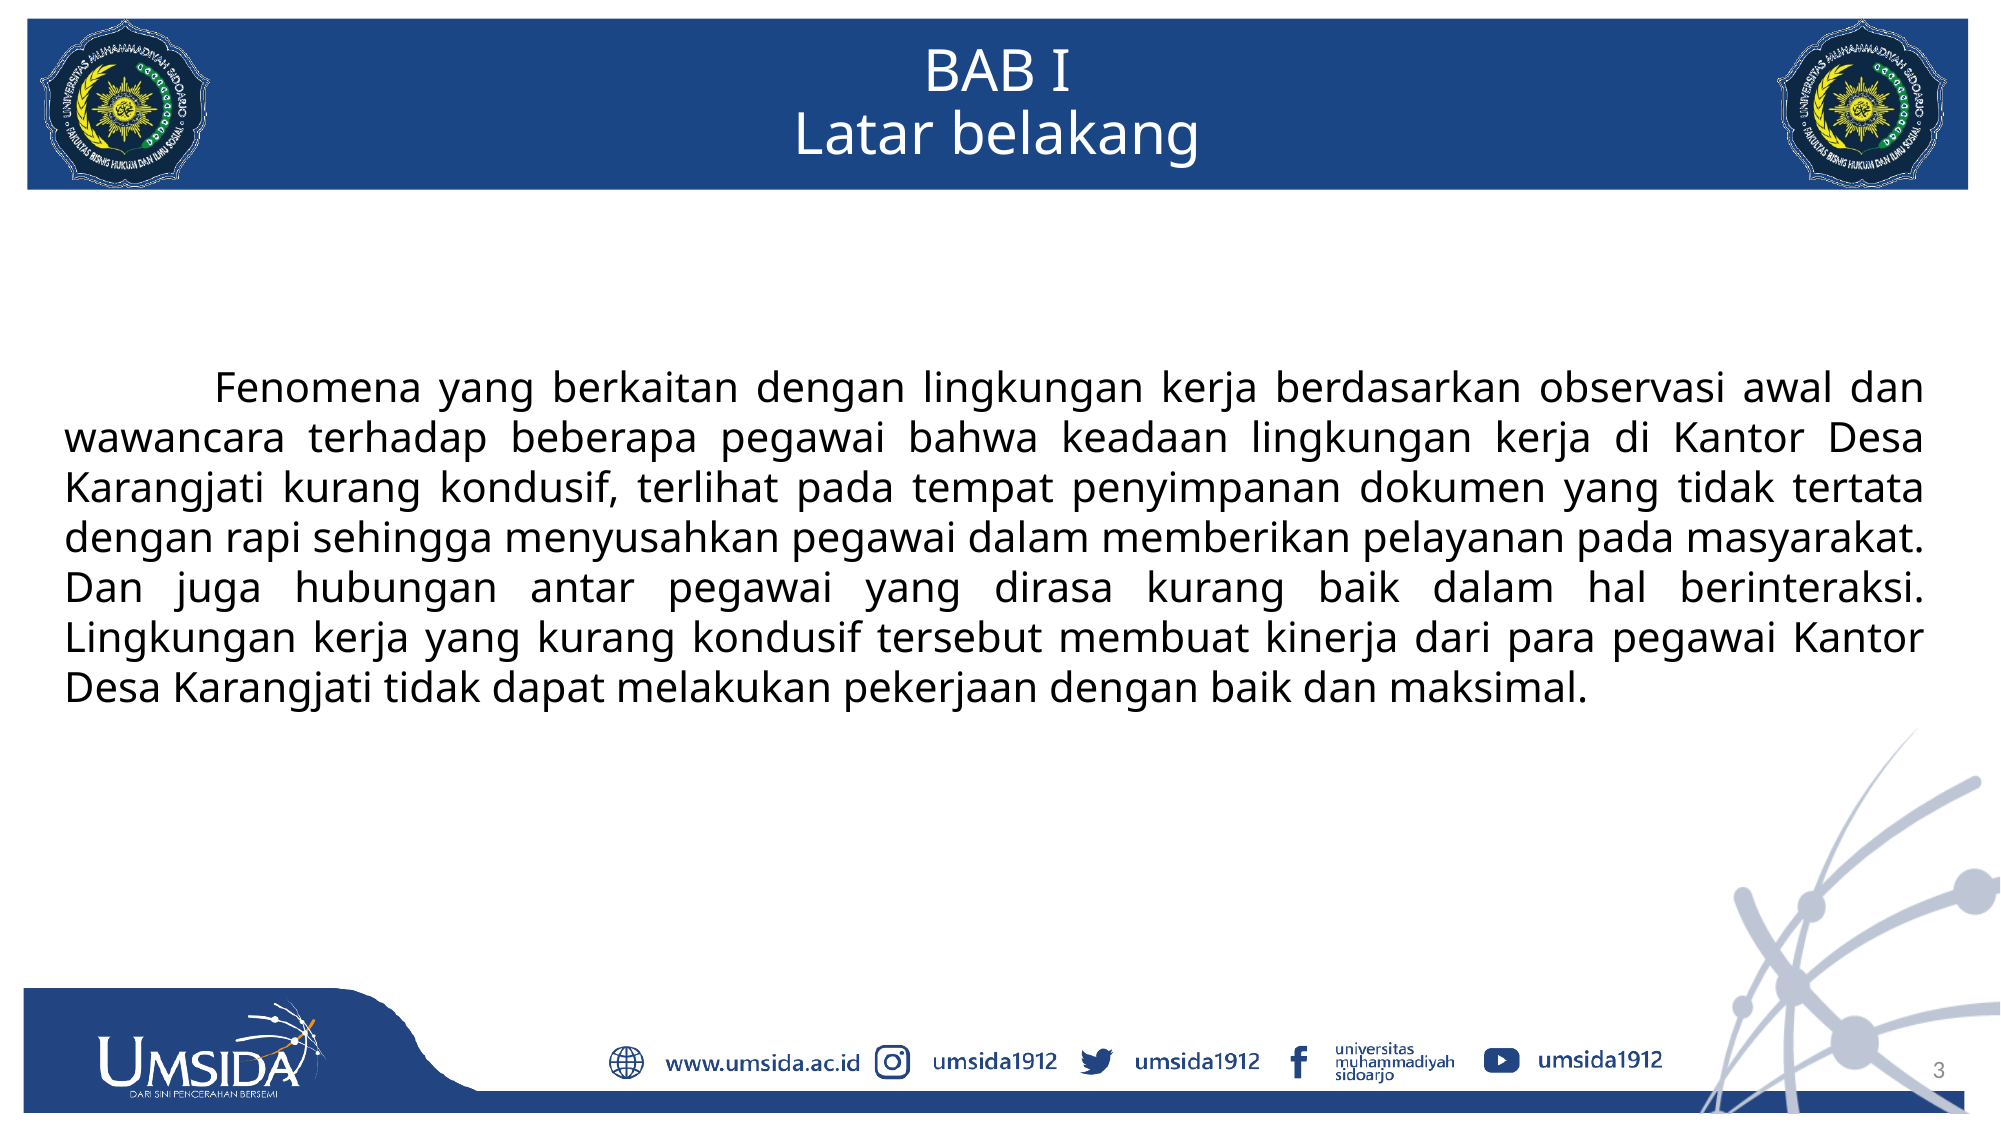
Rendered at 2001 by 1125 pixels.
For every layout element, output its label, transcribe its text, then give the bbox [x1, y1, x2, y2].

picture [40, 18, 210, 188]
list Fenomena yang berkaitan dengan lingkungan kerja berdasarkan observasi awal dan wawancara terhadap beberapa pegawai bahwa keadaan lingkungan kerja di Kantor Desa Karangjati kurang kondusif, terlihat pada tempat penyimpanan dokumen yang tidak tertata dengan rapi sehingga menyusahkan pegawai dalam memberikan pelayanan pada masyarakat. Dan juga hubungan antar pegawai yang dirasa kurang baik dalam hal berinteraksi. Lingkungan kerja yang kurang kondusif tersebut membuat kinerja dari para pegawai Kantor Desa Karangjati tidak dapat melakukan pekerjaan dengan baik dan maksimal. [49, 353, 1941, 997]
picture [1777, 18, 1947, 188]
picture [23, 51, 1965, 1113]
title BAB I Latar belakang [27, 18, 1969, 190]
